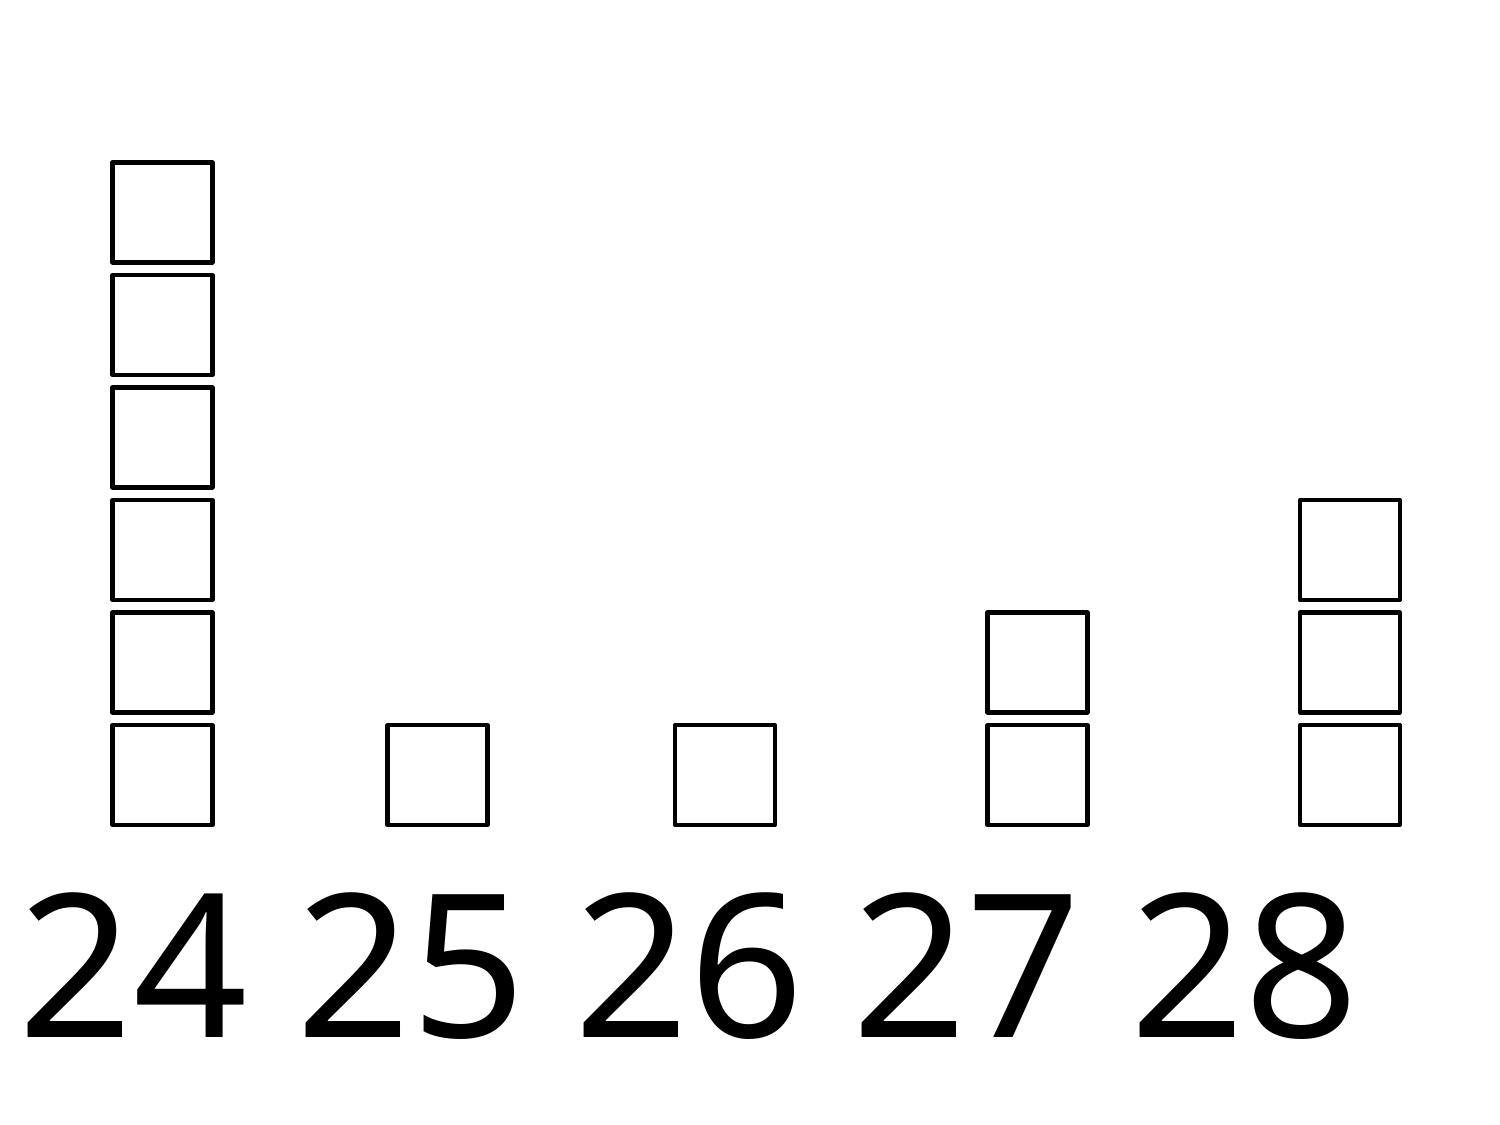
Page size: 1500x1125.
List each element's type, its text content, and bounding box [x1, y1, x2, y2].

text_box [385, 723, 490, 827]
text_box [987, 612, 1088, 826]
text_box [112, 162, 213, 826]
text_box 24 25 26 27 28 [0, 829, 1500, 1085]
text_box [1299, 499, 1401, 826]
text_box [673, 723, 777, 827]
